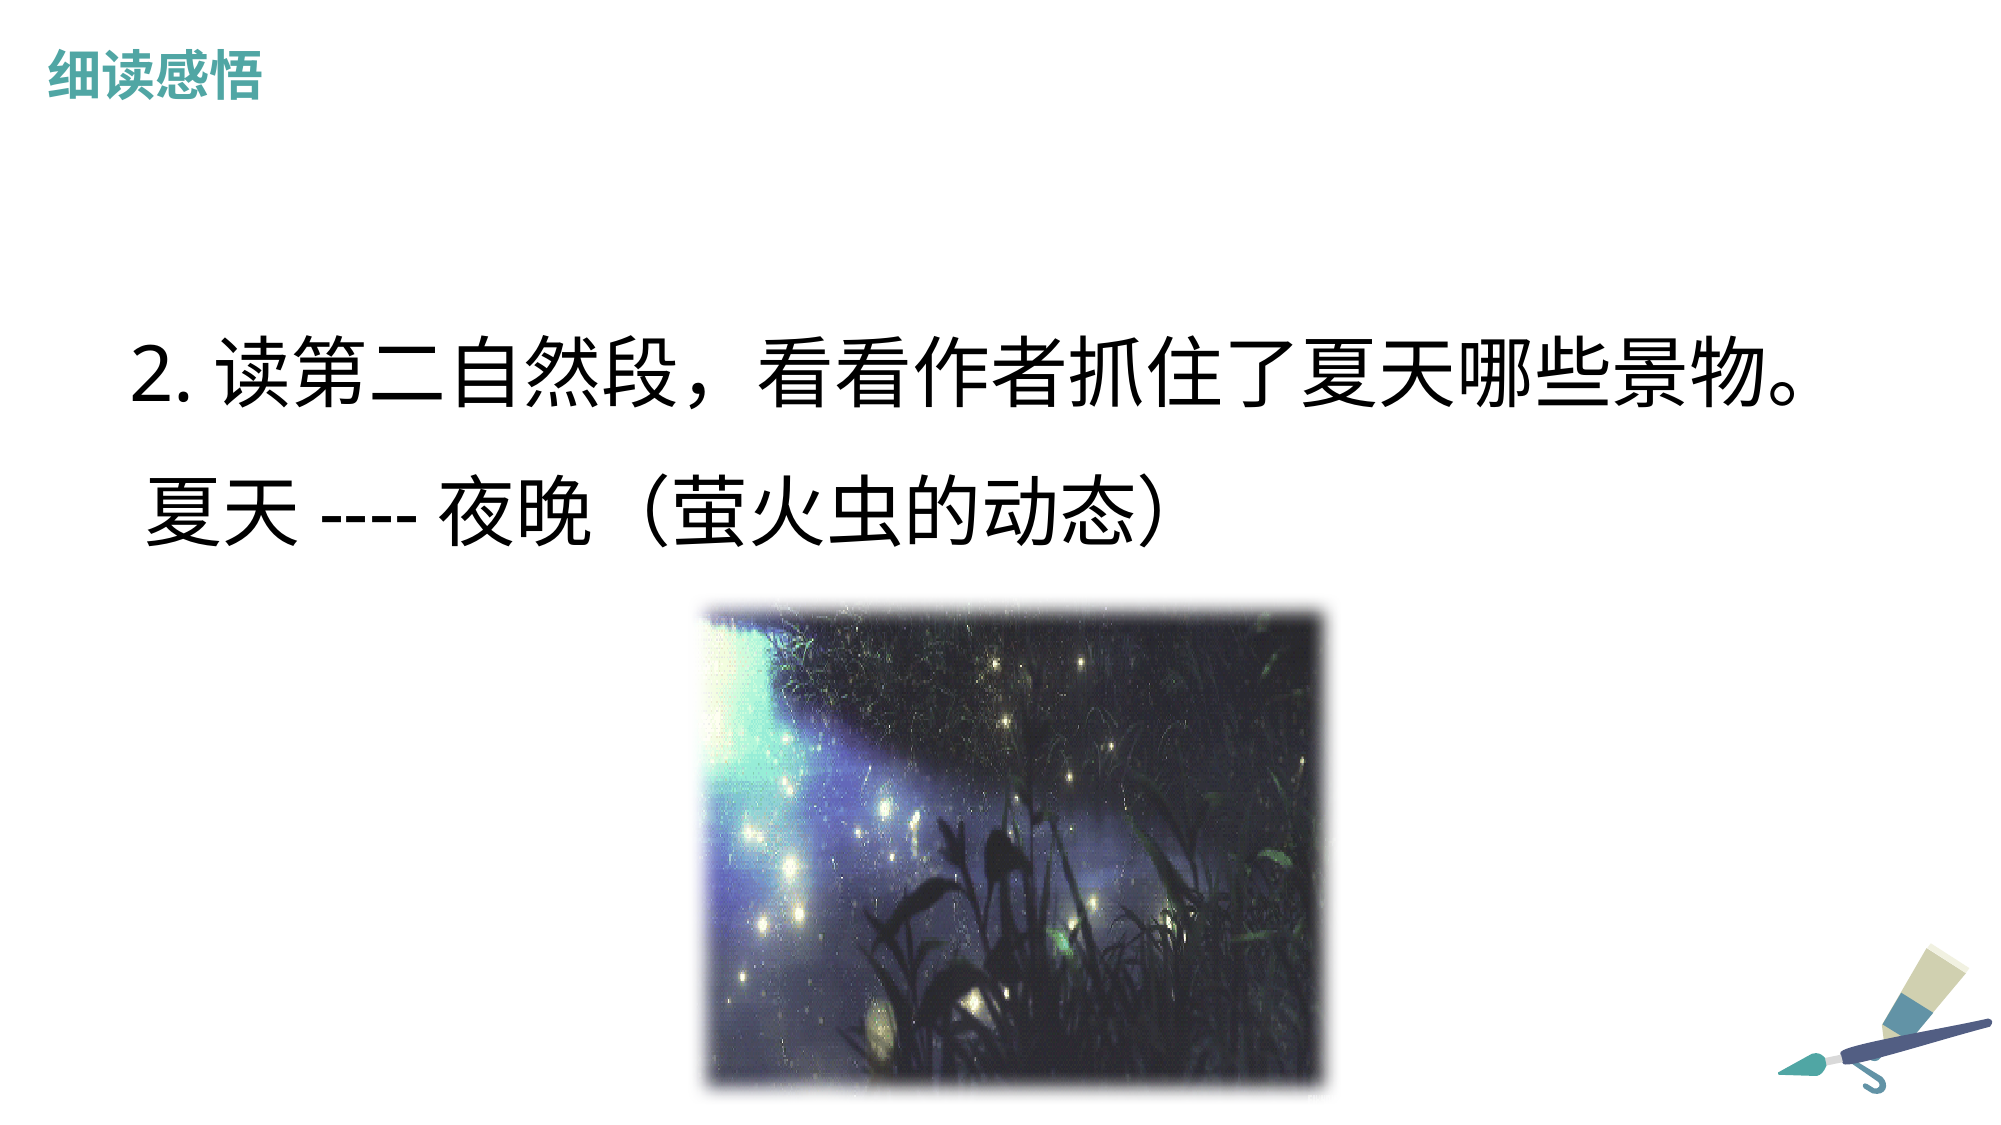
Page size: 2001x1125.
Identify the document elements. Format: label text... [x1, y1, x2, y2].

text_box 2.读第二自然段，看看作者抓住了夏天哪些景物。 [109, 313, 1863, 427]
picture [688, 593, 1342, 1105]
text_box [1811, 945, 1974, 1125]
text_box 夏天----夜晚（萤火虫的动态） [124, 452, 1782, 566]
text_box 细读感悟 [32, 33, 347, 114]
